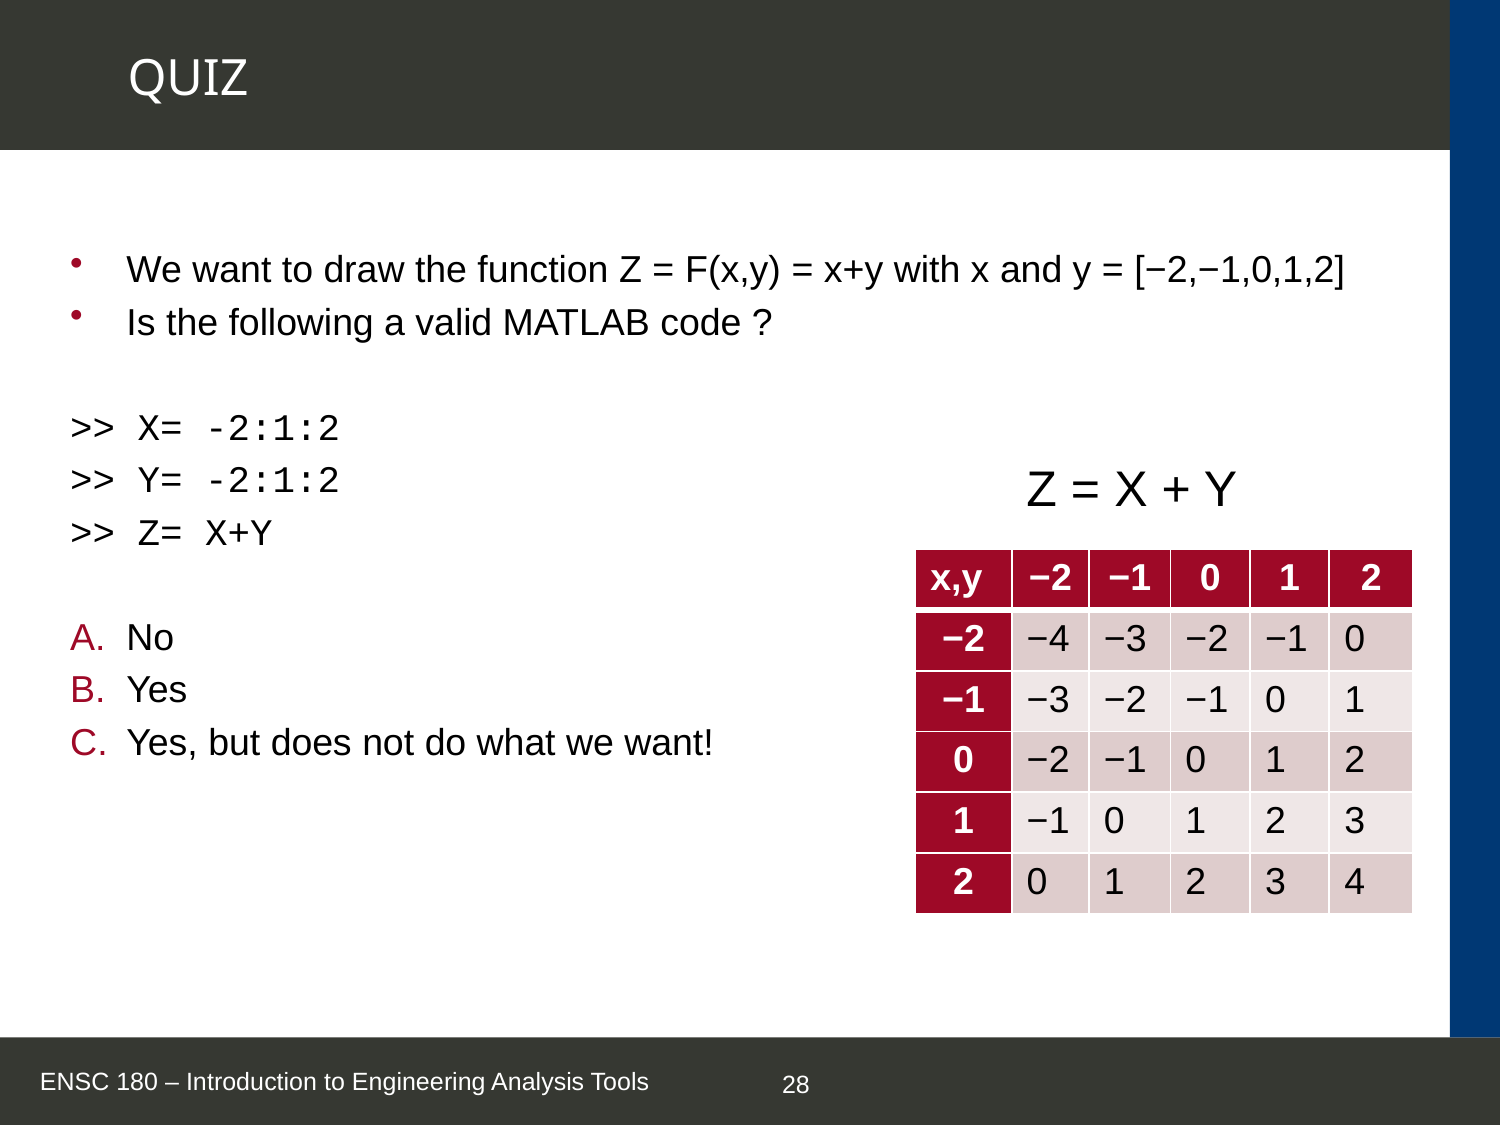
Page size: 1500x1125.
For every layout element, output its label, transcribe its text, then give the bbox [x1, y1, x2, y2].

table_cell 0 [1013, 854, 1088, 913]
table_cell 2 [1251, 793, 1328, 852]
table_cell −2 [1013, 732, 1088, 791]
table_cell −1 [1251, 613, 1328, 670]
table_cell 0 [1171, 732, 1249, 791]
table_cell −2 [916, 613, 1011, 670]
table_header −1 [1090, 550, 1170, 607]
table_cell −3 [1090, 613, 1170, 670]
title QUIZ [112, 37, 1450, 138]
table_cell 2 [1330, 732, 1412, 791]
table_cell 2 [1171, 854, 1249, 913]
footer ENSC 180 – Introduction to Engineering Analysis Tools [24, 1057, 740, 1113]
table_cell 1 [1251, 732, 1328, 791]
table_cell 1 [1171, 793, 1249, 852]
table_header 1 [1251, 550, 1328, 607]
table_cell 1 [916, 793, 1011, 852]
table_cell −1 [1013, 793, 1088, 852]
text_box Z = X + Y [1011, 448, 1266, 524]
table_cell 3 [1330, 793, 1412, 852]
table_cell 4 [1330, 854, 1412, 913]
table_cell 3 [1251, 854, 1328, 913]
table_cell −4 [1013, 613, 1088, 670]
table_cell 0 [916, 732, 1011, 791]
table_cell −1 [916, 672, 1011, 731]
table_cell 1 [1330, 672, 1412, 731]
table_cell −1 [1090, 732, 1170, 791]
table_header 2 [1330, 550, 1412, 607]
table_header x,y [916, 550, 1011, 607]
table_cell 2 [916, 854, 1011, 913]
table_header 0 [1171, 550, 1249, 607]
table_cell −1 [1171, 672, 1249, 731]
list We want to draw the function Z = F(x,y) = x+y with x and y = [−2,−1,0,1,2] Is the following a valid MATLAB code ? >> X= -2:1:2 >> Y= -2:1:2 >> Z= X+Y No Yes Yes, but does not do what we want! [55, 237, 1388, 1029]
table_cell −2 [1090, 672, 1170, 731]
table_cell 1 [1090, 854, 1170, 913]
table_cell −3 [1013, 672, 1088, 731]
table_header −2 [1013, 550, 1088, 607]
table_cell −2 [1171, 613, 1249, 670]
table_cell 0 [1330, 613, 1412, 670]
table_cell 0 [1090, 793, 1170, 852]
table_cell 0 [1251, 672, 1328, 731]
